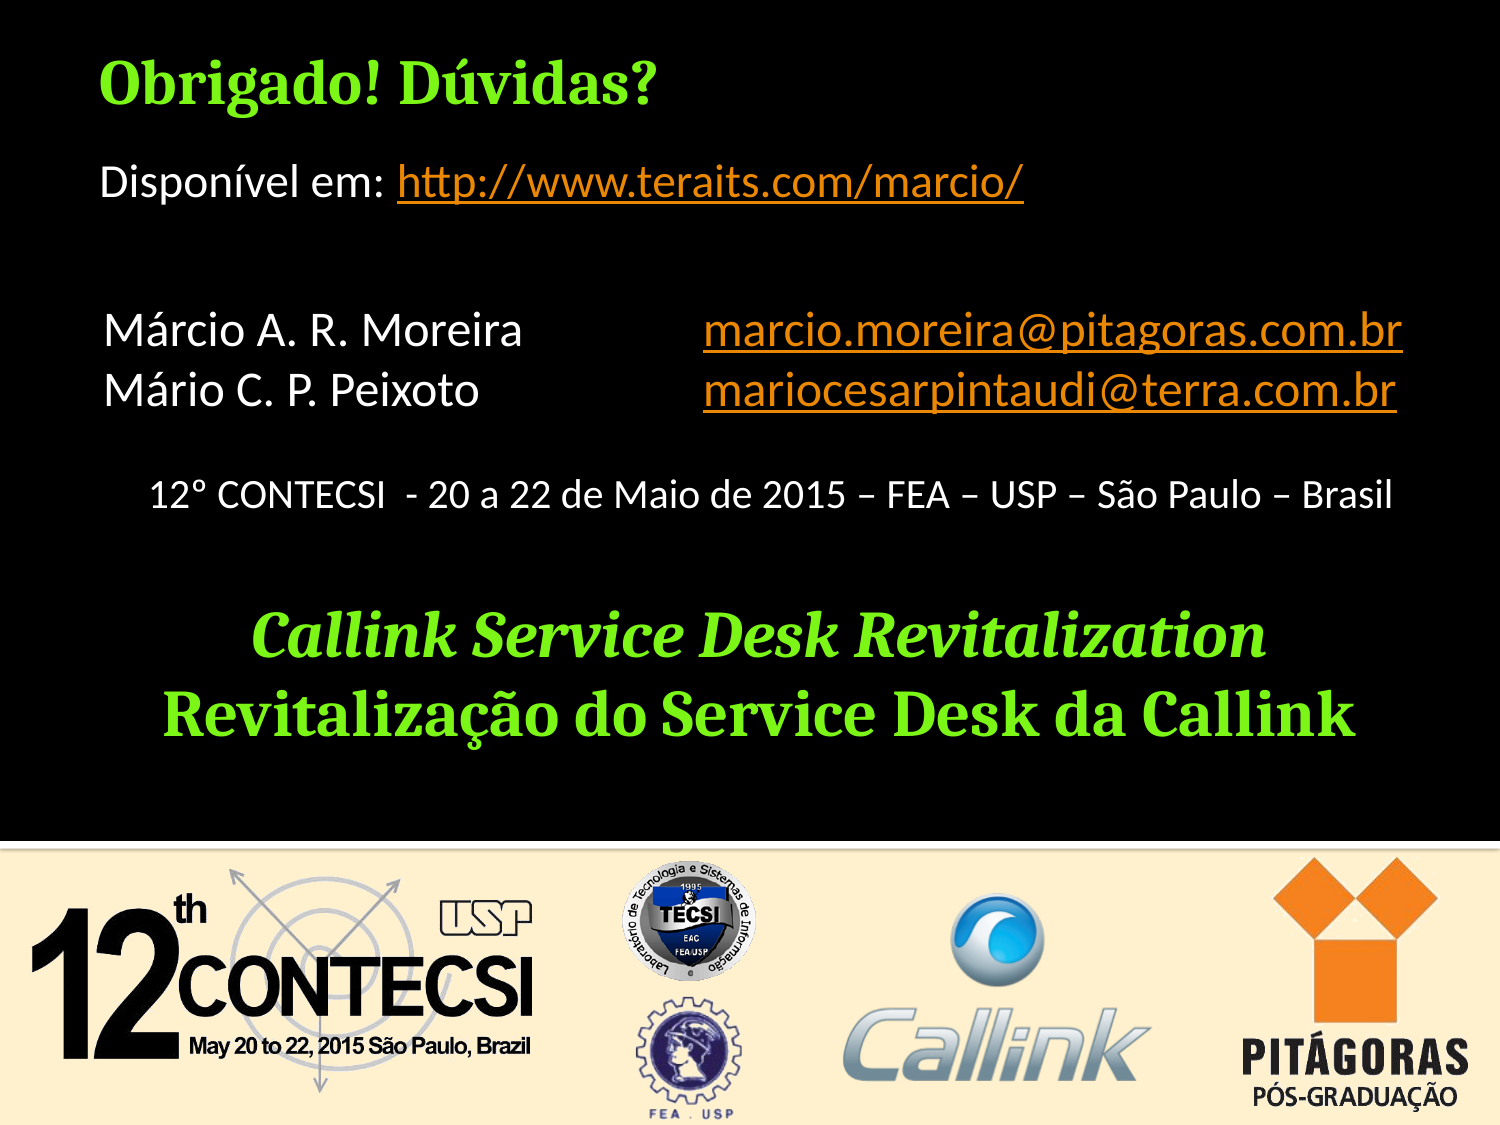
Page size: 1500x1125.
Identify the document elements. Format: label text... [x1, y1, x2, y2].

picture [1243, 857, 1468, 1112]
picture [29, 869, 538, 1094]
picture [620, 856, 757, 984]
picture [840, 874, 1161, 1115]
subtitle Márcio A. R. Moreira marcio.moreira@pitagoras.com.br Mário C. P. Peixoto mariocesarpintaudi@terra.com.br 12º CONTECSI - 20 a 22 de Maio de 2015 – FEA – USP – São Paulo – Brasil [83, 215, 1447, 598]
picture [621, 990, 757, 1125]
text_box Obrigado! Dúvidas? Disponível em: http://www.teraits.com/marcio/ [84, 39, 1436, 209]
title Callink Service Desk Revitalization Revitalização do Service Desk da Callink [76, 527, 1436, 814]
